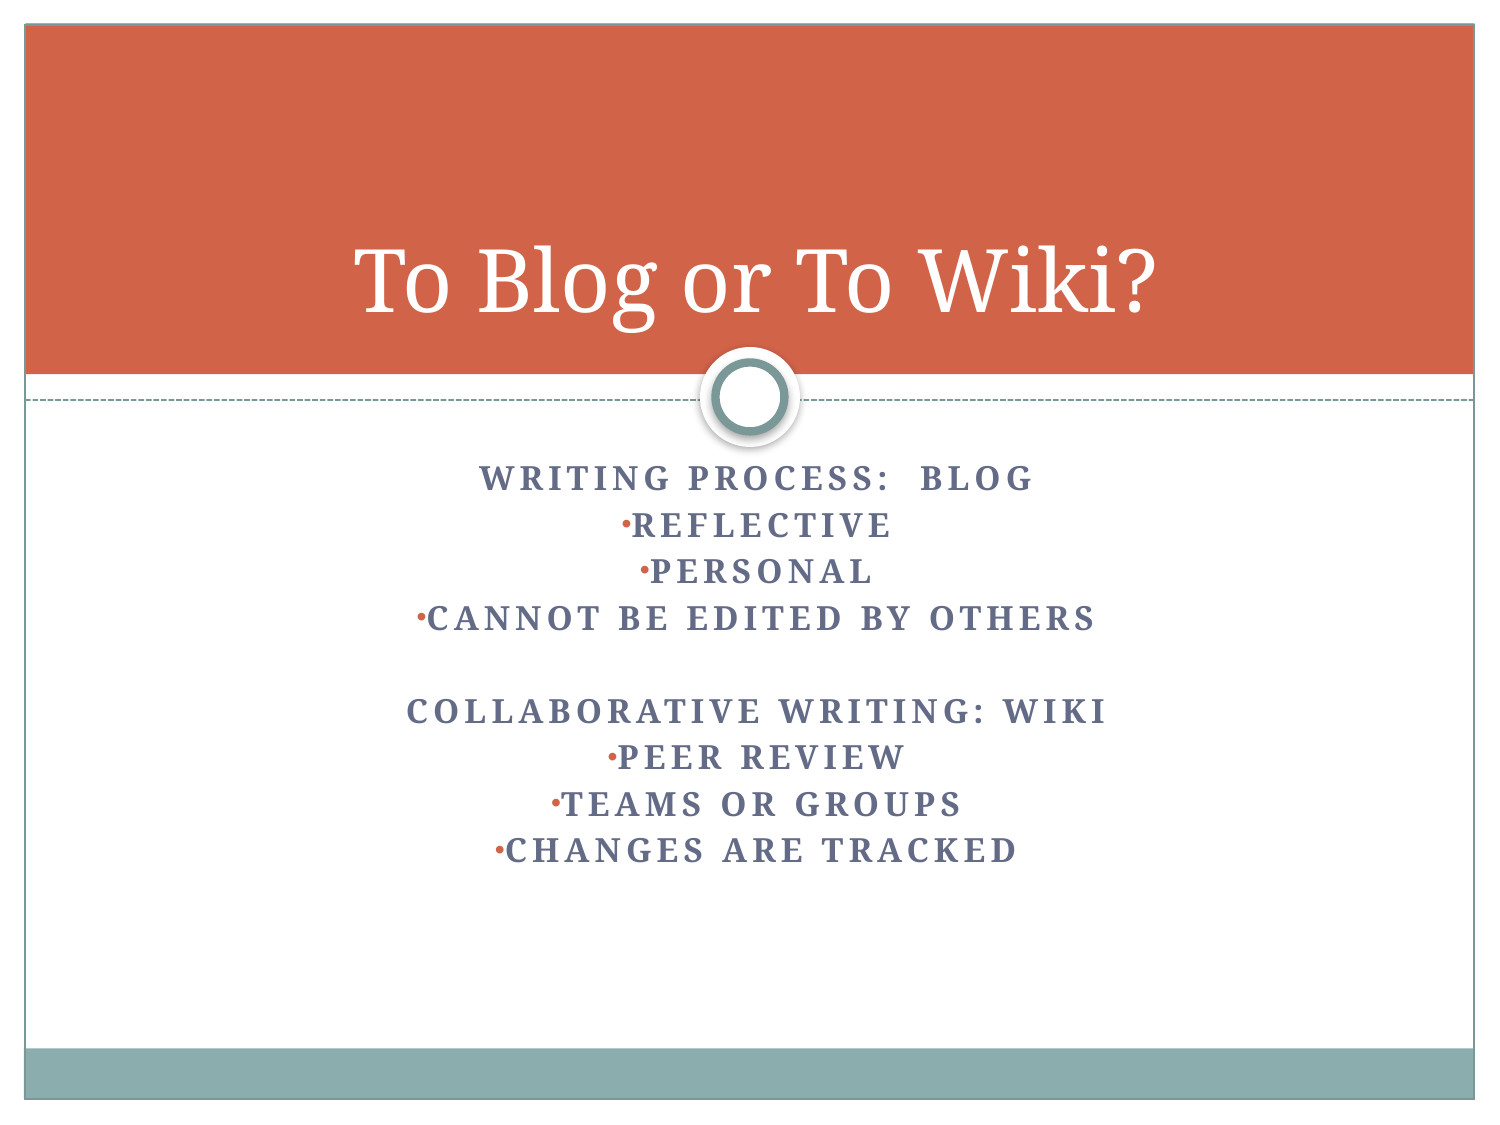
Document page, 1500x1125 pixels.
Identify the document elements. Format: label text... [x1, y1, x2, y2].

title To Blog or To Wiki? [118, 87, 1394, 338]
list Writing process: Blog Reflective Personal Cannot be edited by others Collaborative writing: wiki Peer review Teams or groups Changes are tracked [224, 450, 1288, 988]
